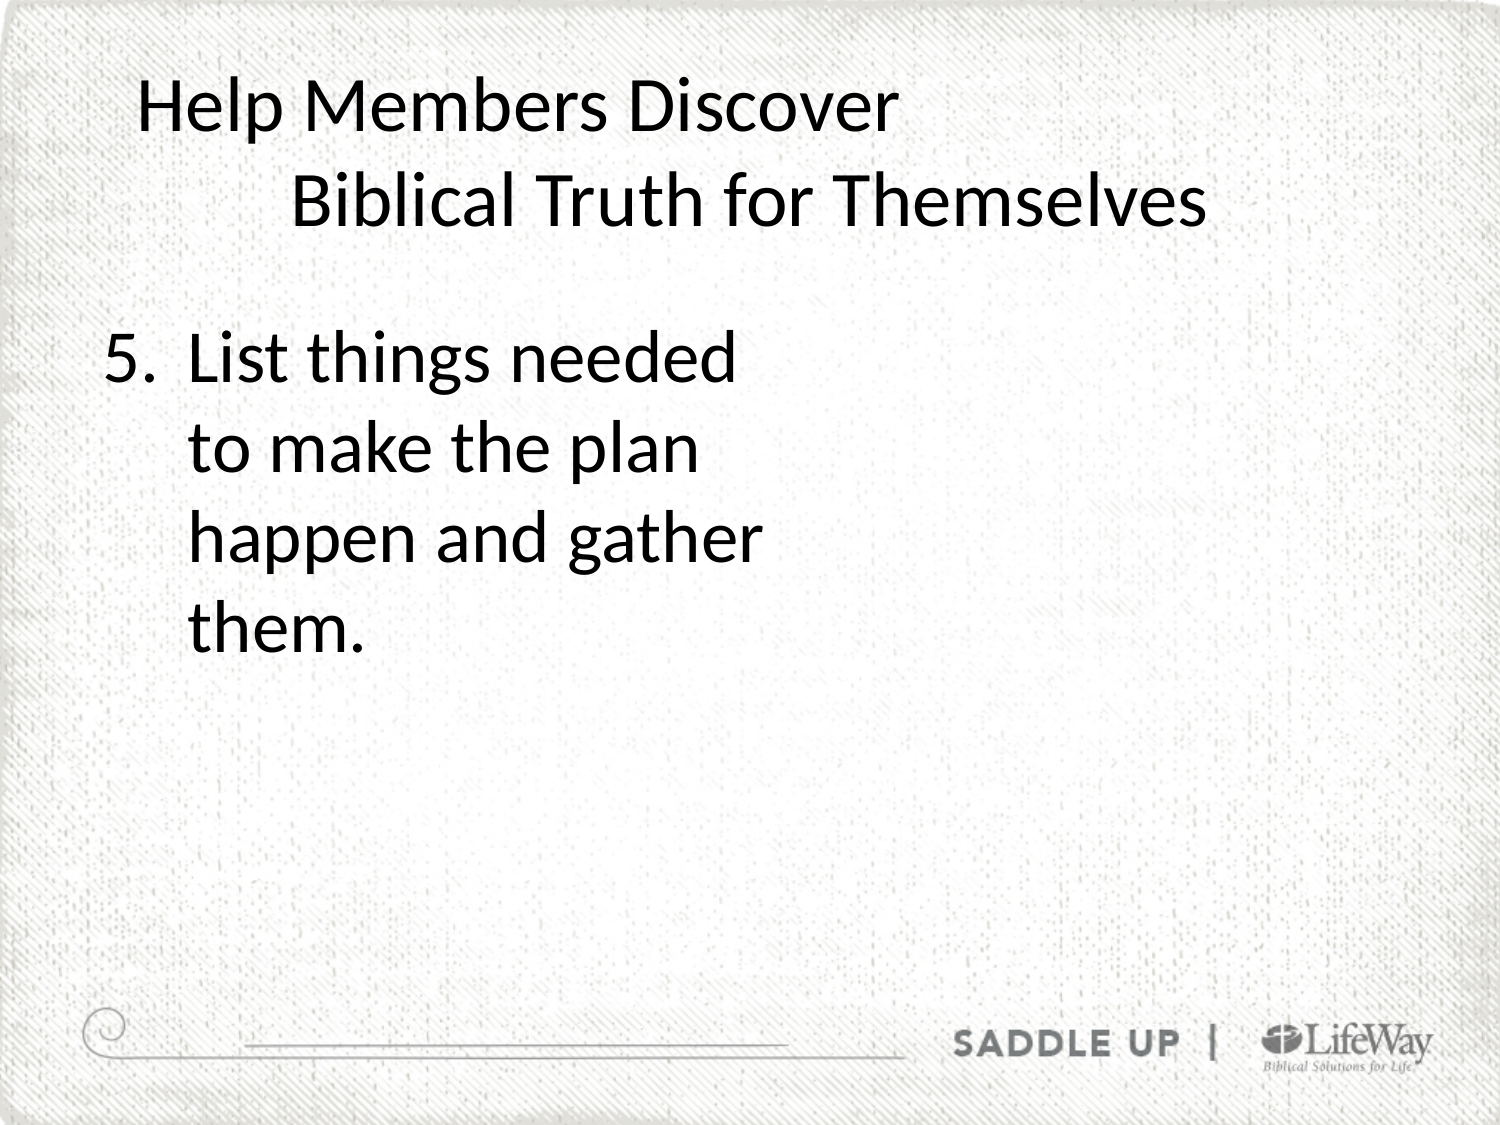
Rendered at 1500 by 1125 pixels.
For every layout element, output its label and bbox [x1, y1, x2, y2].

list [0, 0, 1500, 1125]
